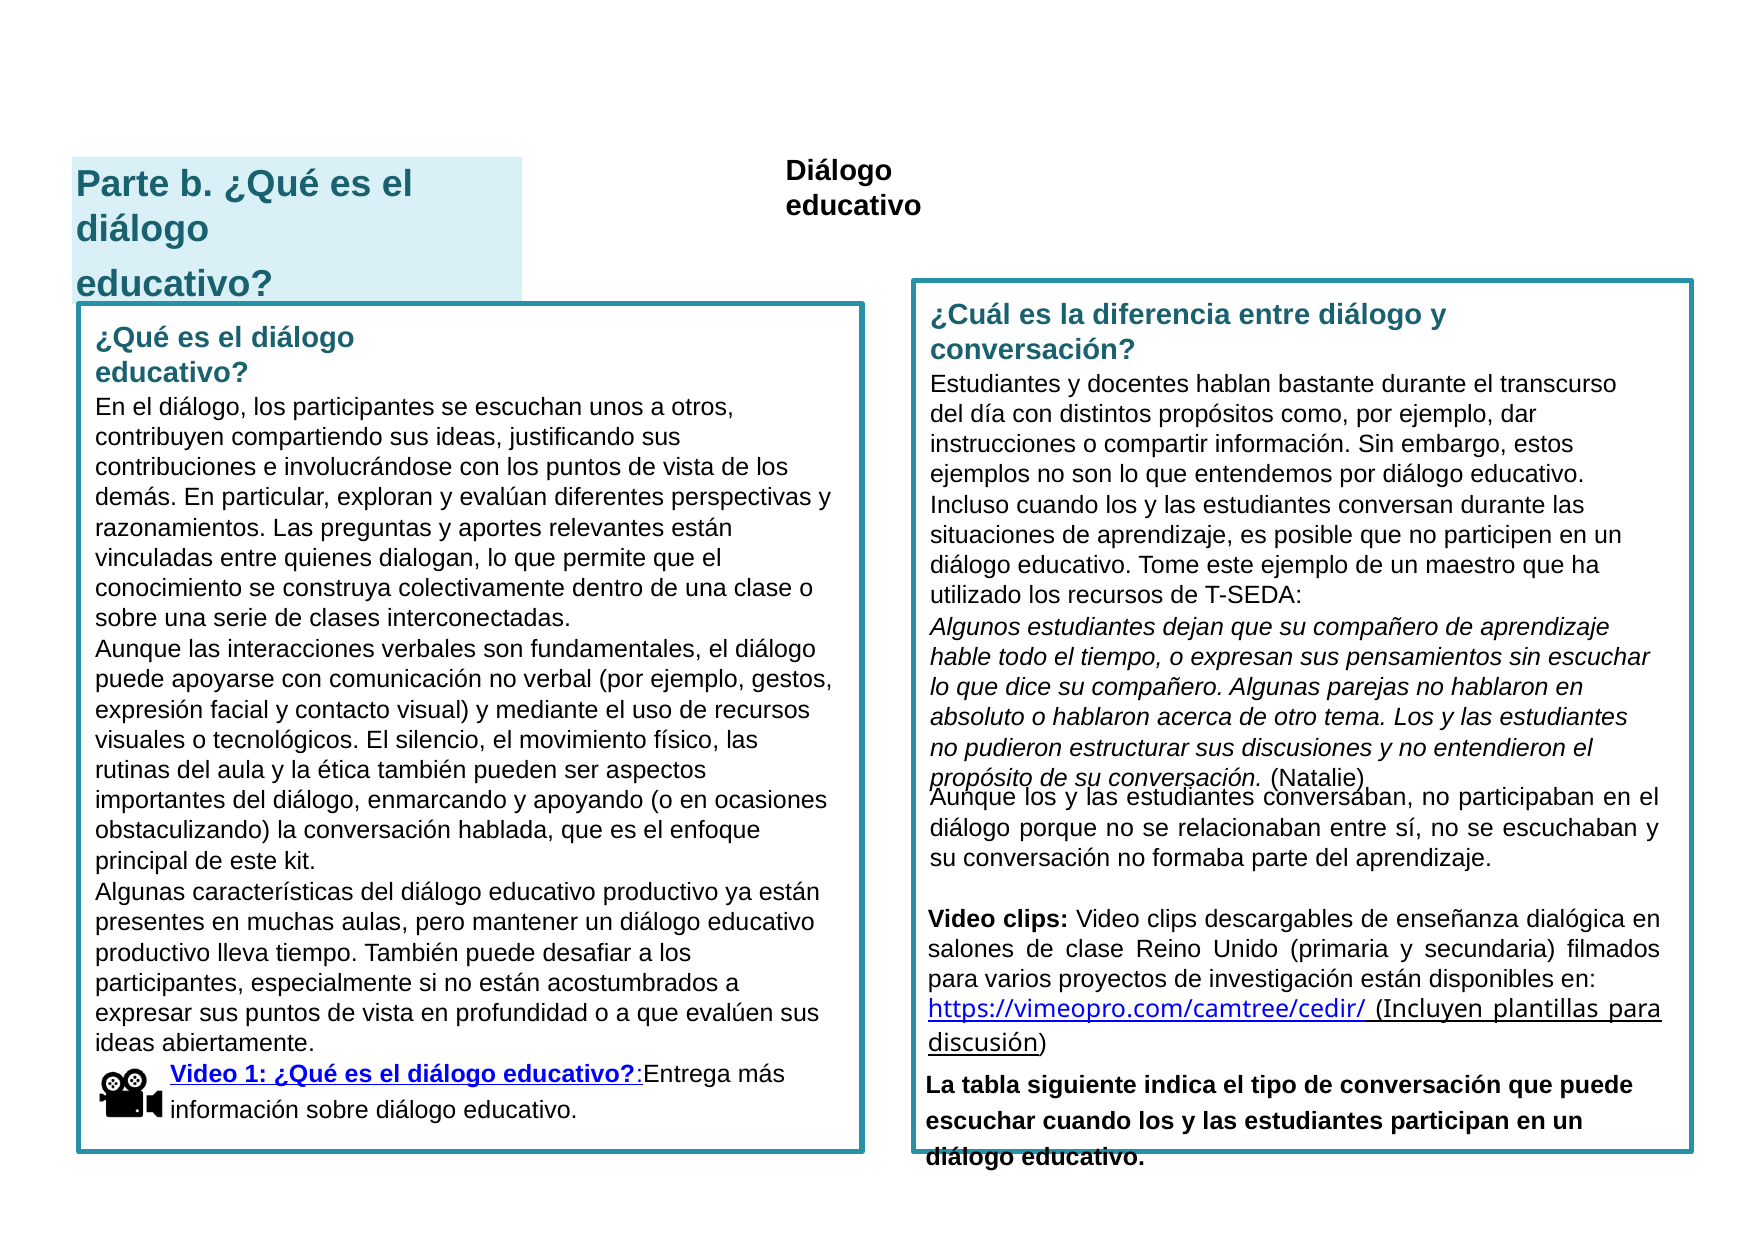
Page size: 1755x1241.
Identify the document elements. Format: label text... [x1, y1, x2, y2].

text_box Aunque los y las estudiantes conversaban, no participaban en el diálogo porque no se relacionaban entre sí, no se escuchaban y su conversación no formaba parte del aprendizaje. Video clips: Video clips descargables de enseñanza dialógica en salones de clase Reino Unido (primaria y secundaria) filmados para varios proyectos de investigación están disponibles en: https://vimeopro.com/camtree/cedir/ (Incluyen plantillas para discusión) [927, 778, 1662, 1057]
text_box Parte b. ¿Qué es el diálogo educativo? [71, 156, 522, 304]
text_box La tabla siguiente indica el tipo de conversación que puede escuchar cuando los y las estudiantes participan en un diálogo educativo. [923, 1060, 1639, 1171]
text_box Algunos estudiantes dejan que su compañero de aprendizaje hable todo el tiempo, o expresan sus pensamientos sin escuchar lo que dice su compañero. Algunas parejas no hablaron en absoluto o hablaron acerca de otro tema. Los y las estudiantes no pudieron estructurar sus discusiones y no entendieron el propósito de su conversación. (Natalie) [927, 608, 1662, 778]
text_box ¿Cuál es la diferencia entre diálogo y conversación? [927, 293, 1552, 365]
text_box ¿Qué es el diálogo educativo? [92, 316, 457, 388]
text_box En el diálogo, los participantes se escuchan unos a otros, contribuyen compartiendo sus ideas, justificando sus contribuciones e involucrándose con los puntos de vista de los demás. En particular, exploran y evalúan diferentes perspectivas y razonamientos. Las preguntas y aportes relevantes están vinculadas entre quienes dialogan, lo que permite que el conocimiento se construya colectivamente dentro de una clase o sobre una serie de clases interconectadas. [92, 388, 844, 632]
text_box Estudiantes y docentes hablan bastante durante el transcurso del día con distintos propósitos como, por ejemplo, dar instrucciones o compartir información. Sin embargo, estos ejemplos no son lo que entendemos por diálogo educativo. Incluso cuando los y las estudiantes conversan durante las situaciones de aprendizaje, es posible que no participen en un diálogo educativo. Tome este ejemplo de un maestro que ha utilizado los recursos de T-SEDA: [927, 365, 1660, 608]
text_box [78, 303, 862, 1152]
text_box Diálogo educativo [783, 149, 1005, 222]
text_box [913, 280, 1692, 1152]
text_box Algunas características del diálogo educativo productivo ya están presentes en muchas aulas, pero mantener un diálogo educativo productivo lleva tiempo. También puede desafiar a los participantes, especialmente si no están acostumbrados a expresar sus puntos de vista en profundidad o a que evalúen sus ideas abiertamente. [92, 873, 833, 1055]
text_box Aunque las interacciones verbales son fundamentales, el diálogo puede apoyarse con comunicación no verbal (por ejemplo, gestos, expresión facial y contacto visual) y mediante el uso de recursos visuales o tecnológicos. El silencio, el movimiento físico, las rutinas del aula y la ética también pueden ser aspectos importantes del diálogo, enmarcando y apoyando (o en ocasiones obstaculizando) la conversación hablada, que es el enfoque principal de este kit. [92, 630, 839, 875]
text_box Video 1: ¿Qué es el diálogo educativo?:Entrega más información sobre diálogo educativo. [167, 1048, 834, 1124]
picture [93, 1055, 168, 1130]
